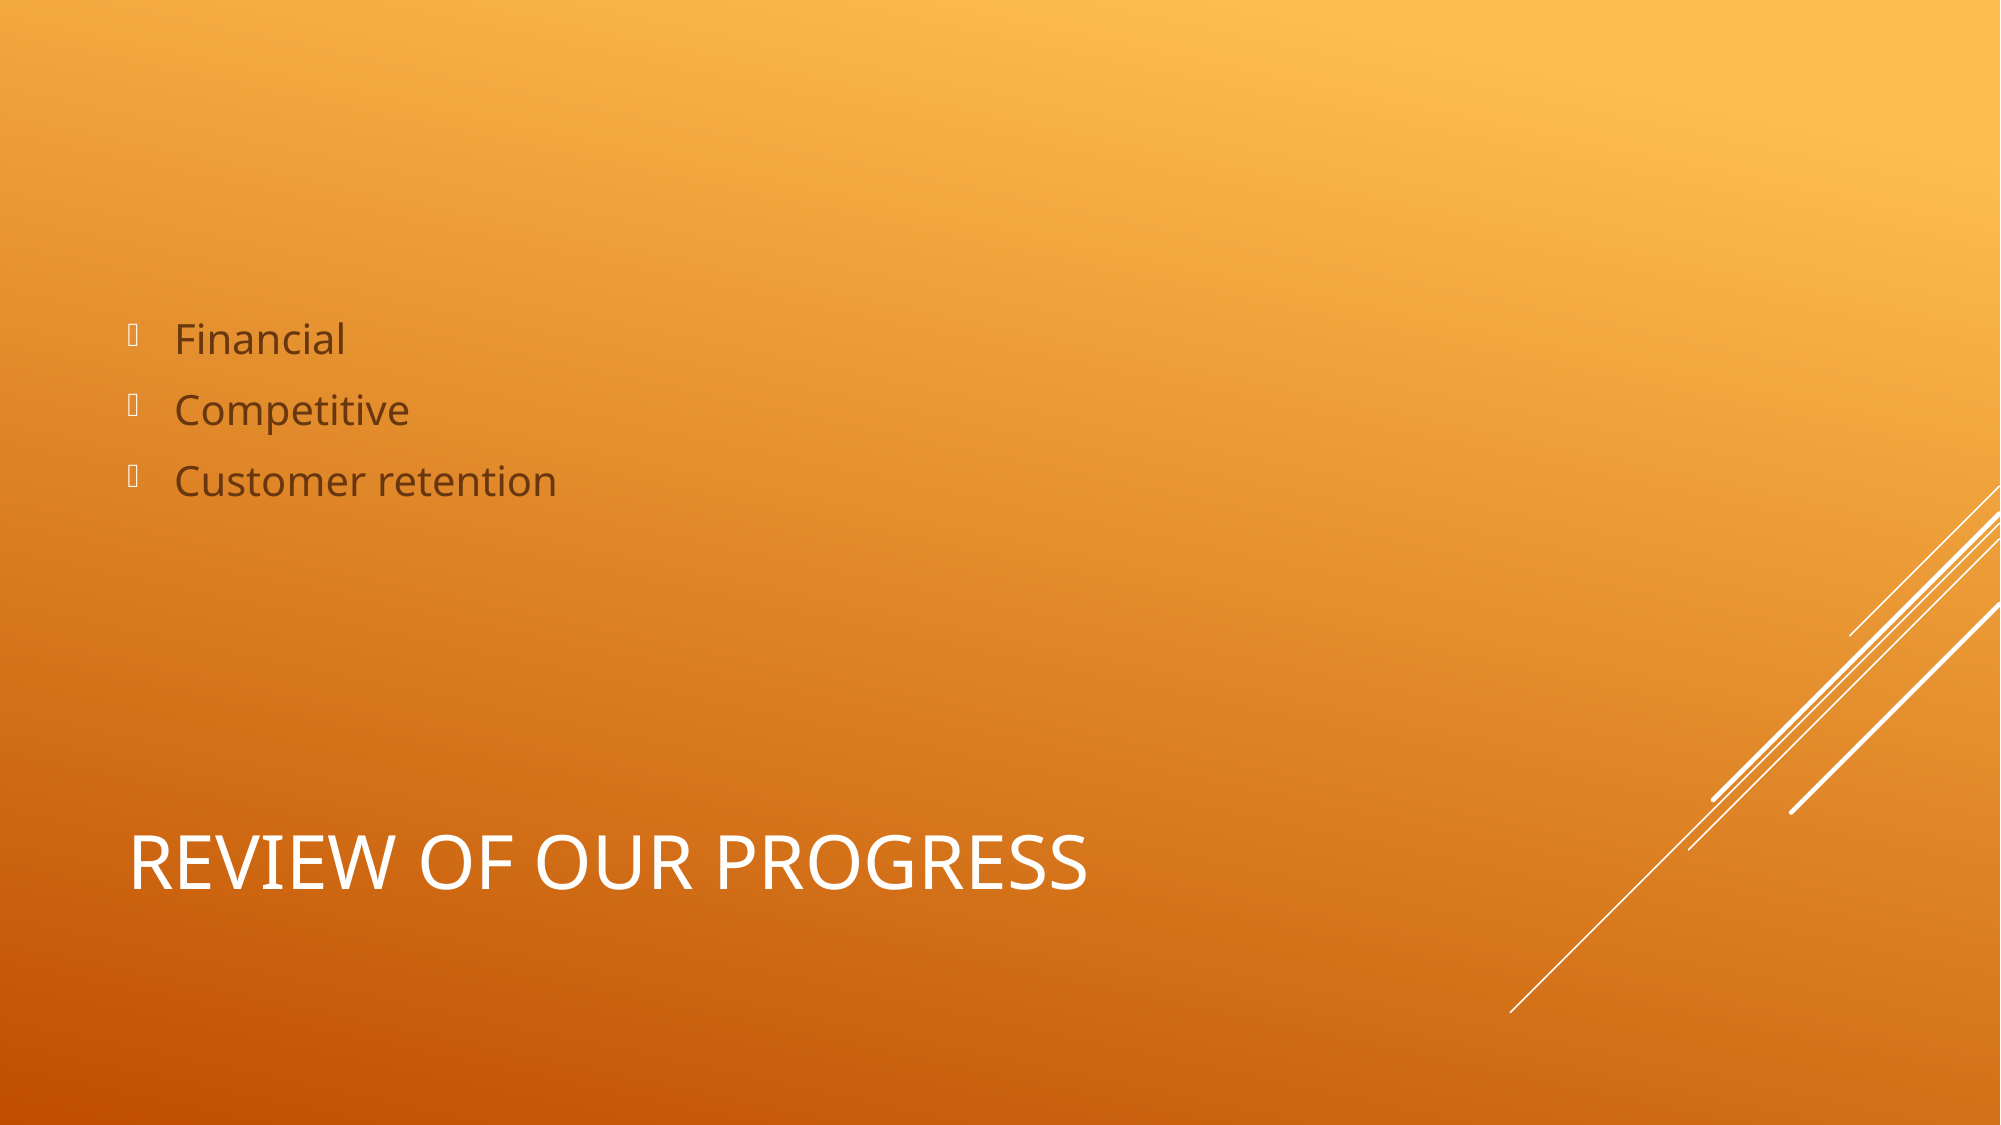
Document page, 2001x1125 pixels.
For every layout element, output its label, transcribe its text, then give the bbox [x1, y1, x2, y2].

list Financial Competitive Customer retention [112, 112, 1513, 706]
title Review of Our Progress [112, 736, 1513, 984]
